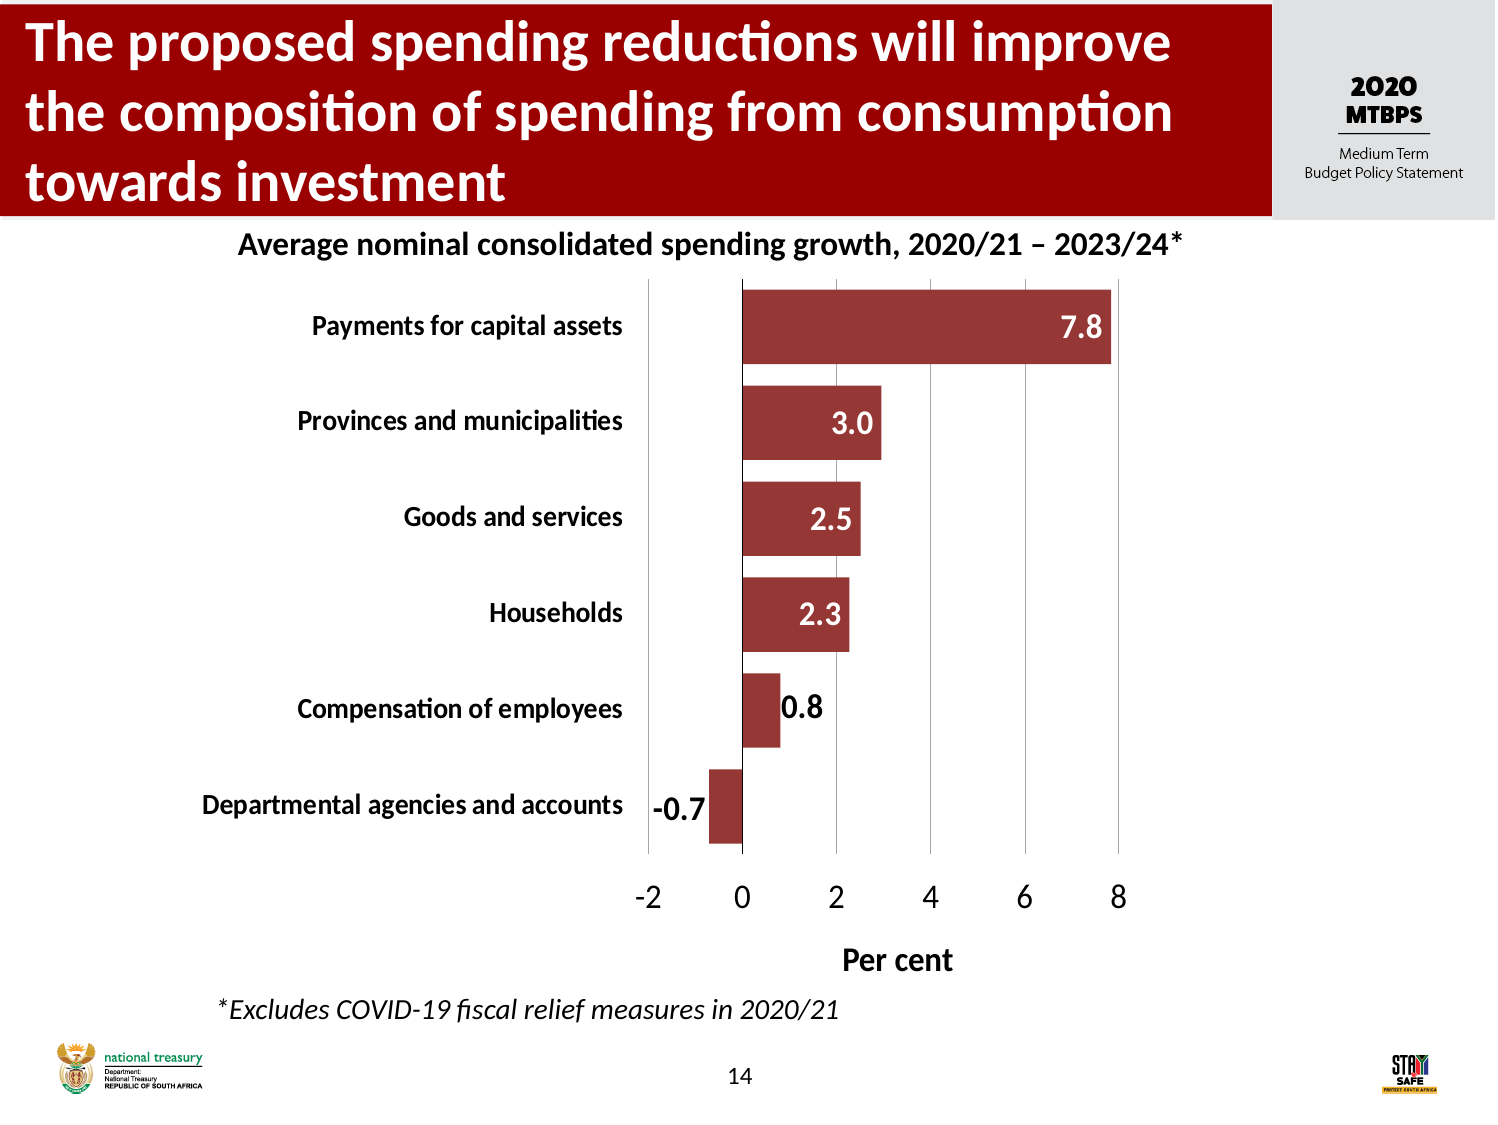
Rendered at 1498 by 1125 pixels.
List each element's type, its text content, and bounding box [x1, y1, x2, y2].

text_box The proposed spending reductions will improve the composition of spending from consumption towards investment [10, 5, 1272, 212]
text_box Average nominal consolidated spending growth, 2020/21 – 2023/24* [223, 215, 1257, 270]
text_box *Excludes COVID-19 fiscal relief measures in 2020/21 [199, 983, 1436, 1033]
slide_number 13 [549, 1044, 930, 1105]
picture [199, 274, 1134, 984]
picture [2, 0, 1495, 220]
text_box [0, 4, 1272, 217]
picture [57, 1043, 1437, 1094]
